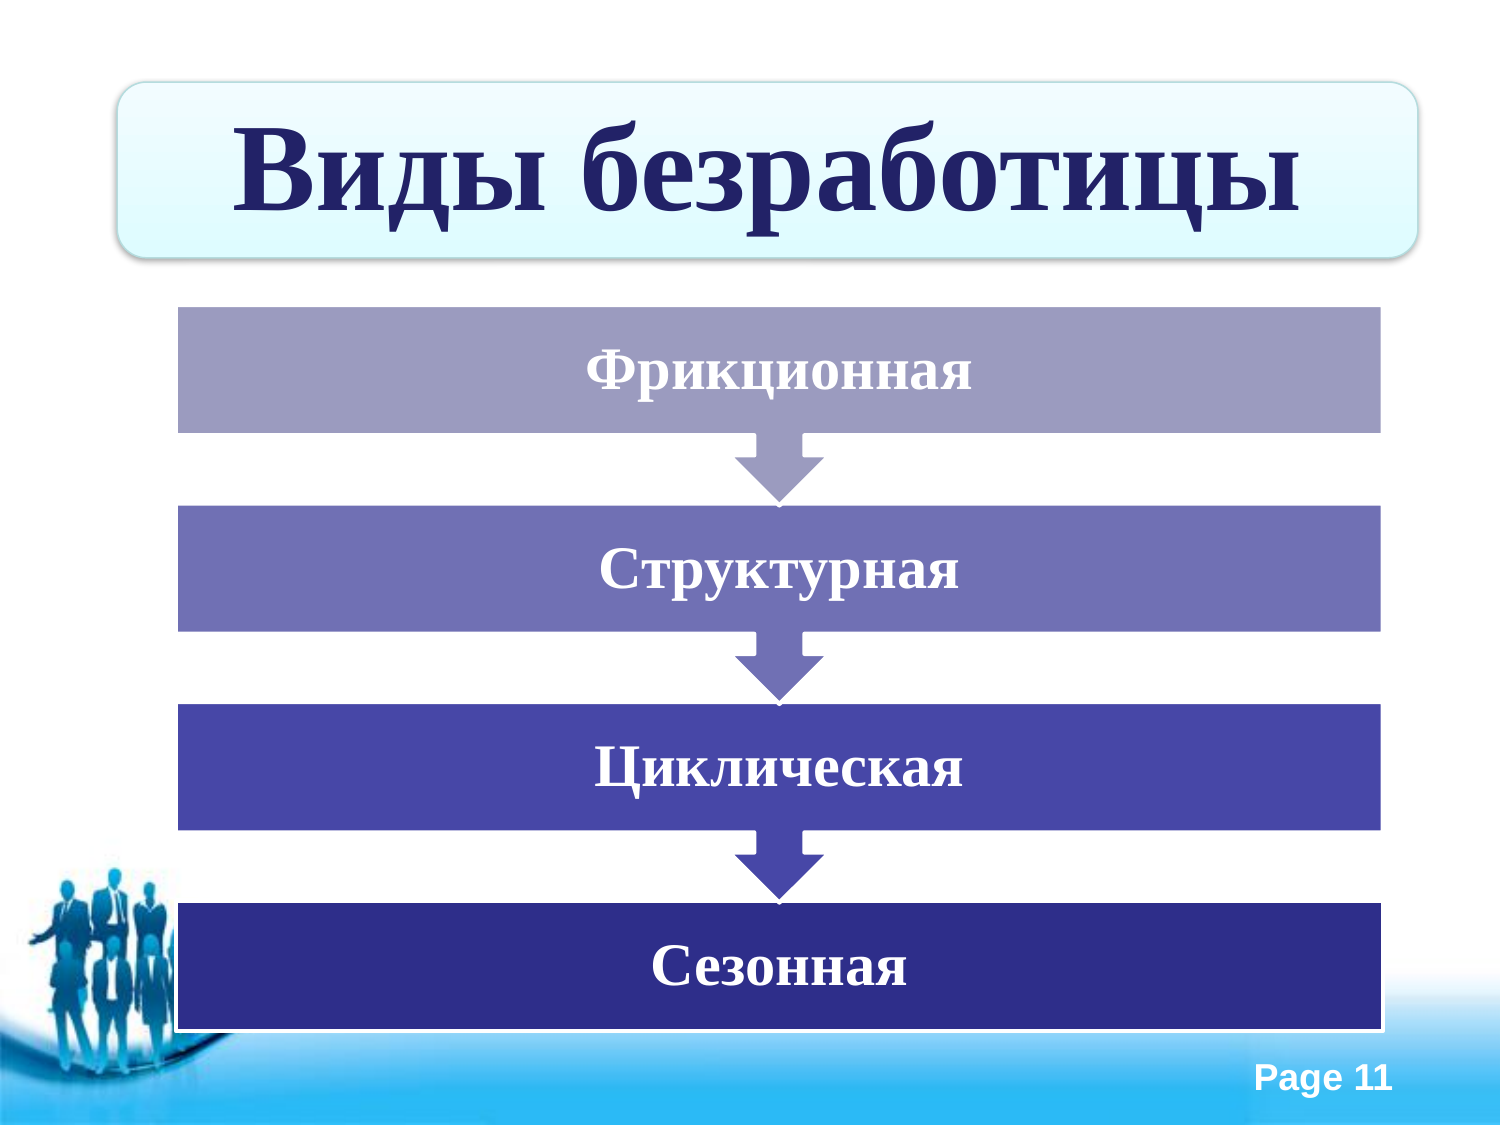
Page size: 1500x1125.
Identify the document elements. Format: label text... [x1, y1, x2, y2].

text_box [175, 304, 1383, 1032]
picture [58, 1002, 63, 1011]
picture [0, 0, 1500, 1125]
text_box Виды безработицы [116, 81, 1419, 259]
